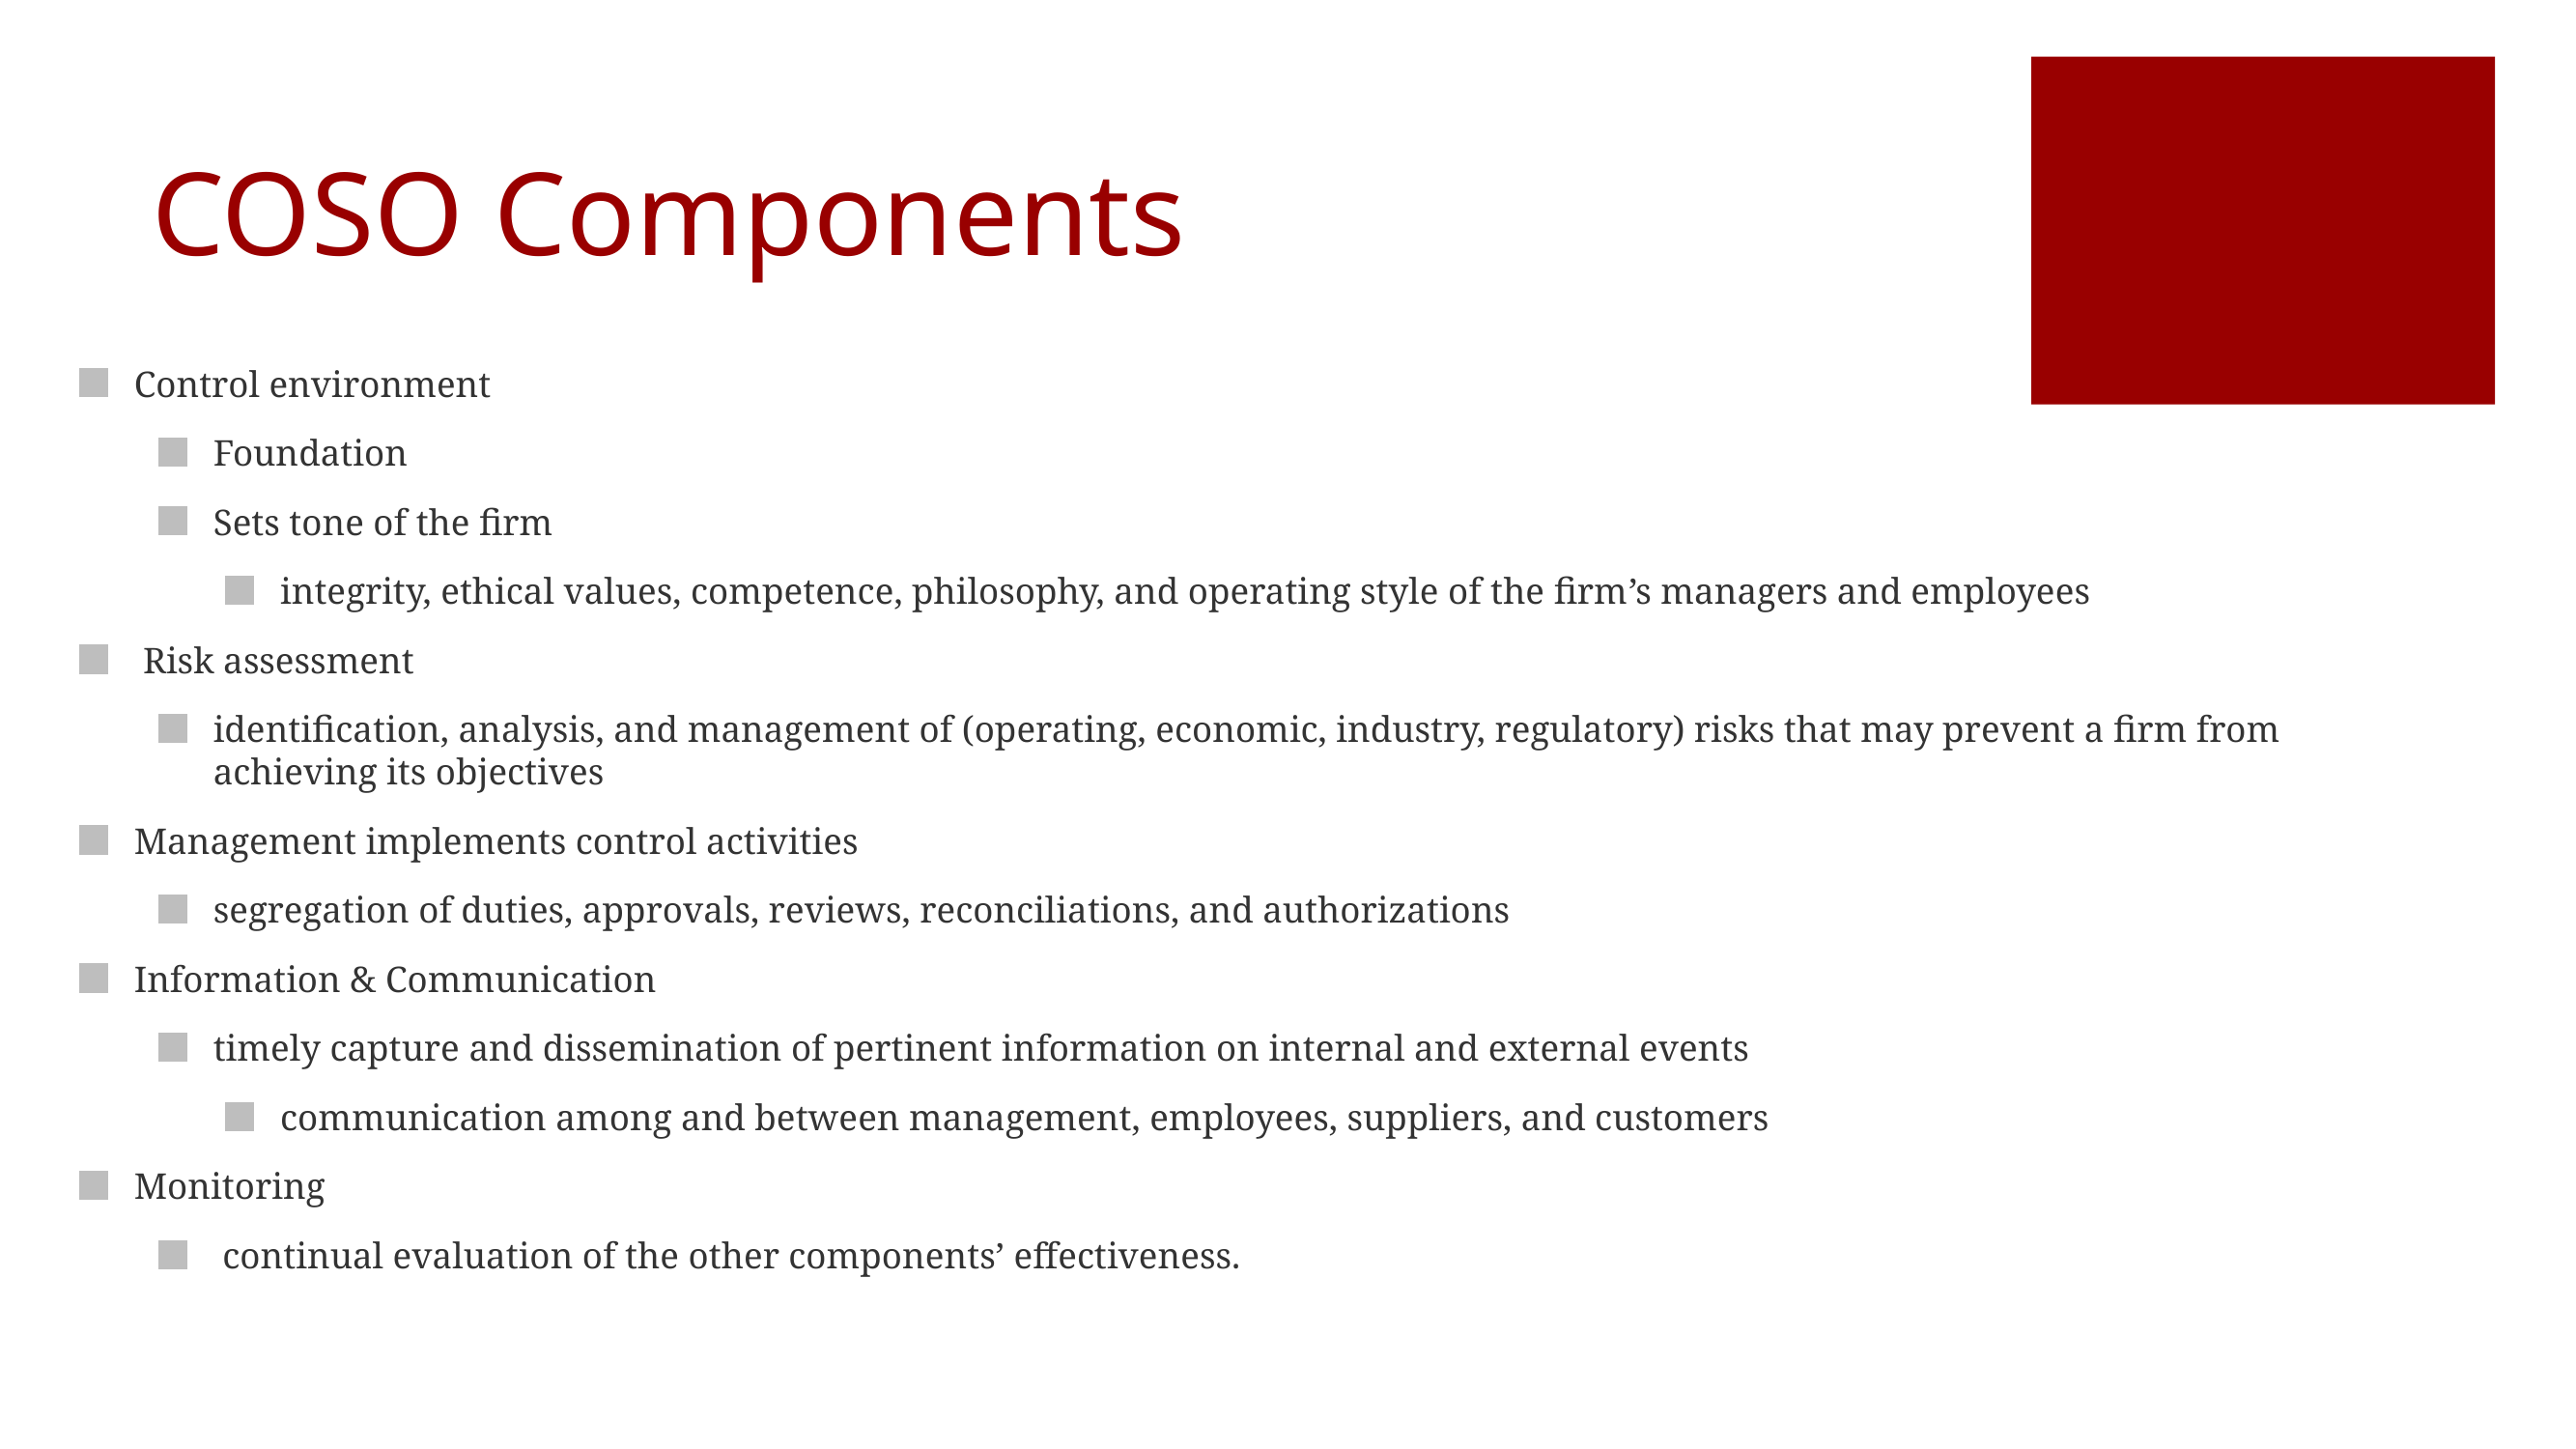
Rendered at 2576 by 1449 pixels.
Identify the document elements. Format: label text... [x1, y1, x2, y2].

list Control environment Foundation Sets tone of the firm integrity, ethical values, competence, philosophy, and operating style of the firm’s managers and employees Risk assessment identification, analysis, and management of (operating, economic, industry, regulatory) risks that may prevent a firm from achieving its objectives Management implements control activities segregation of duties, approvals, reviews, reconciliations, and authorizations Information & Communication timely capture and dissemination of pertinent information on internal and external events communication among and between management, employees, suppliers, and customers Monitoring continual evaluation of the other components’ effectiveness. [56, 350, 2375, 1294]
picture [158, 714, 187, 743]
title COSO Components [128, 48, 1963, 290]
picture [158, 895, 187, 923]
picture [158, 1033, 187, 1062]
picture [79, 1171, 108, 1200]
picture [158, 438, 187, 467]
picture [225, 1102, 254, 1131]
picture [79, 644, 108, 674]
picture [79, 963, 108, 993]
picture [225, 576, 254, 605]
picture [79, 368, 108, 397]
picture [158, 506, 187, 535]
picture [158, 1240, 187, 1269]
picture [79, 825, 108, 855]
